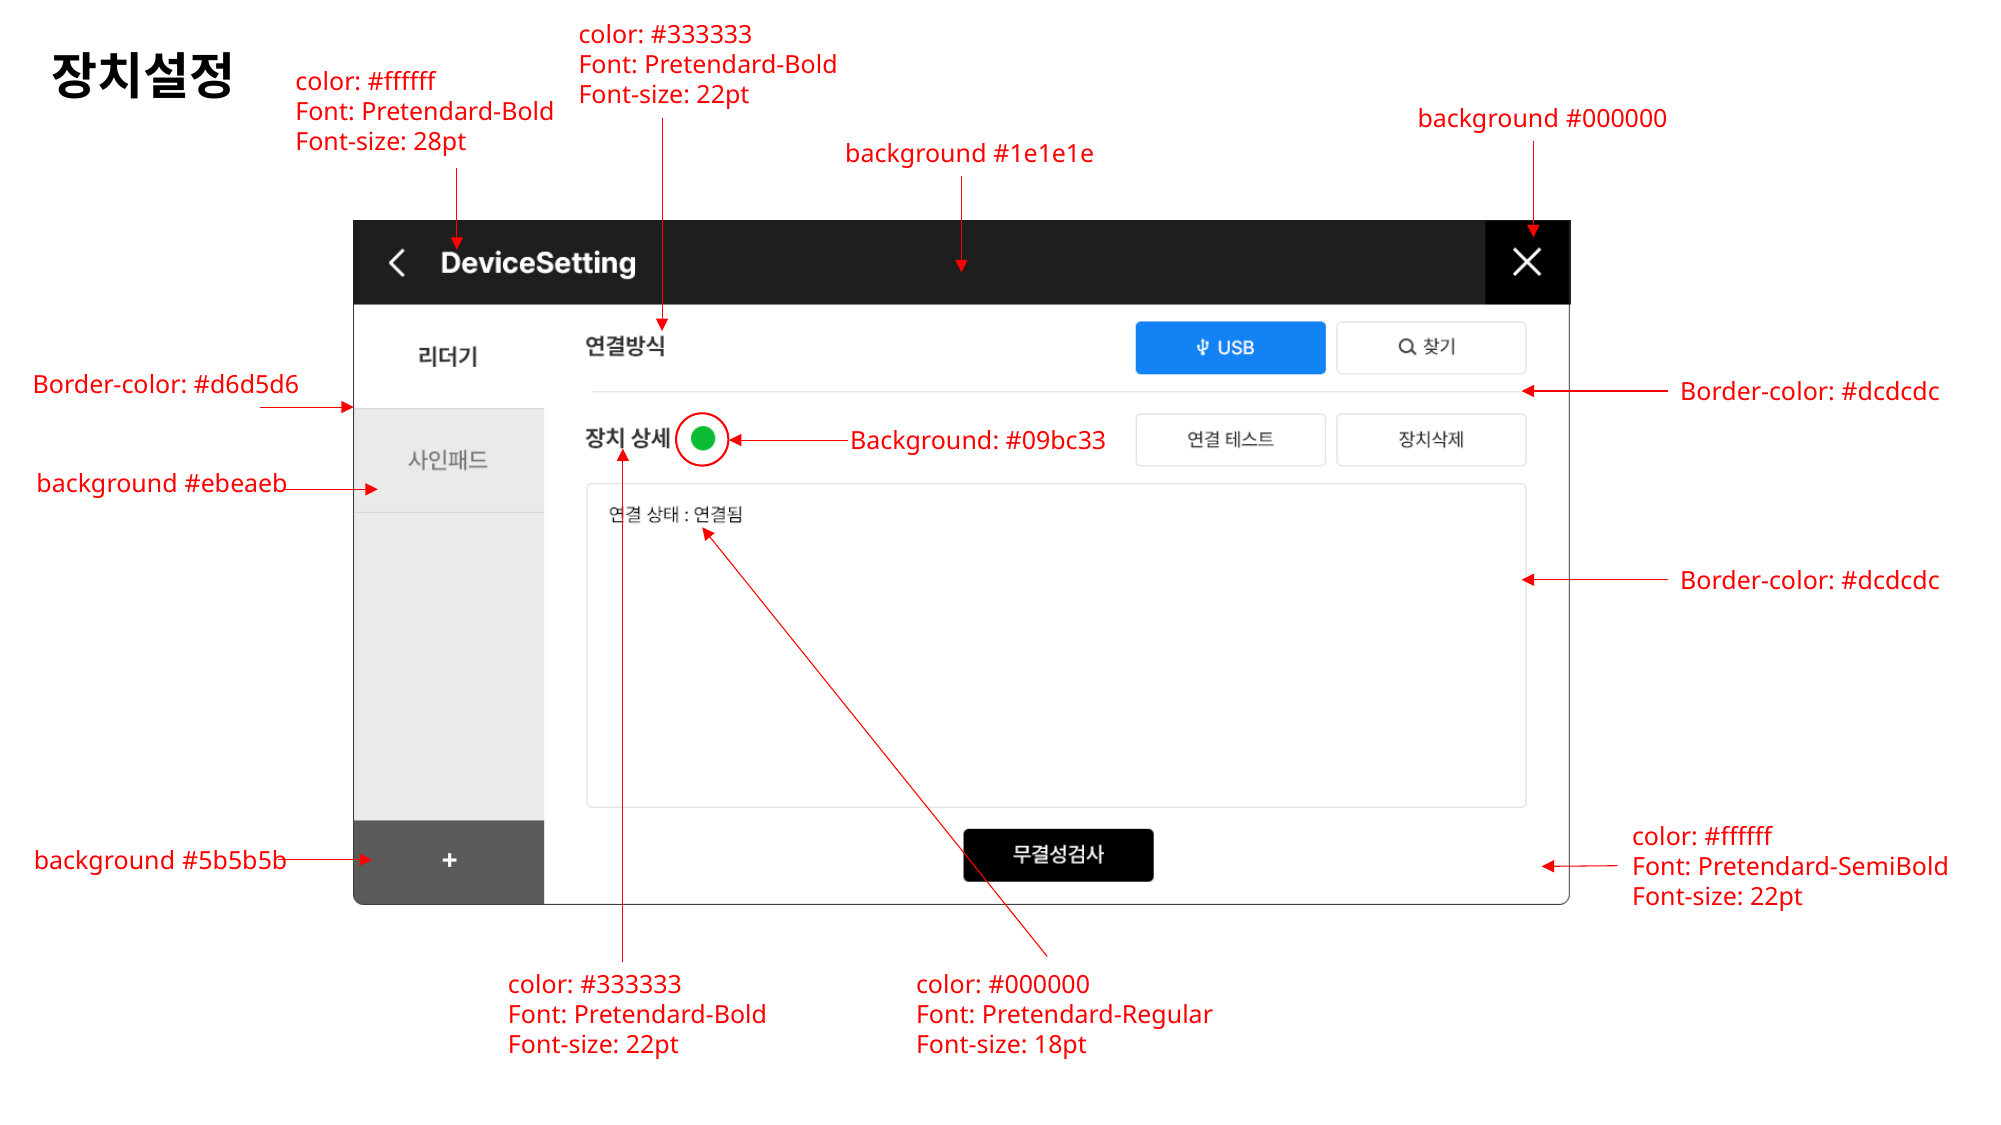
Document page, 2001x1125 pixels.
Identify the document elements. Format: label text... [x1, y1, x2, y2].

text_box color: #333333 Font: Pretendard-Bold Font-size: 22pt [563, 10, 853, 116]
text_box color: #ffffff Font: Pretendard-Bold Font-size: 28pt [280, 58, 570, 163]
text_box color: #ffffff Font: Pretendard-SemiBold Font-size: 22pt [1617, 813, 1971, 918]
text_box Border-color: #dcdcdc [1665, 557, 1956, 602]
picture [353, 220, 1571, 905]
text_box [702, 527, 1048, 957]
text_box Border-color: #dcdcdc [1665, 368, 1956, 413]
text_box color: #000000 Font: Pretendard-Regular Font-size: 18pt [901, 961, 1229, 1067]
text_box Border-color: #d6d5d6 [17, 361, 315, 407]
text_box background #5b5b5b [19, 837, 303, 882]
text_box color: #333333 Font: Pretendard-Bold Font-size: 22pt [493, 961, 783, 1067]
text_box background #1e1e1e [830, 130, 1110, 175]
text_box 장치설정 [36, 37, 251, 112]
text_box background #ebeaeb [21, 460, 303, 506]
text_box background #000000 [1402, 95, 1683, 140]
